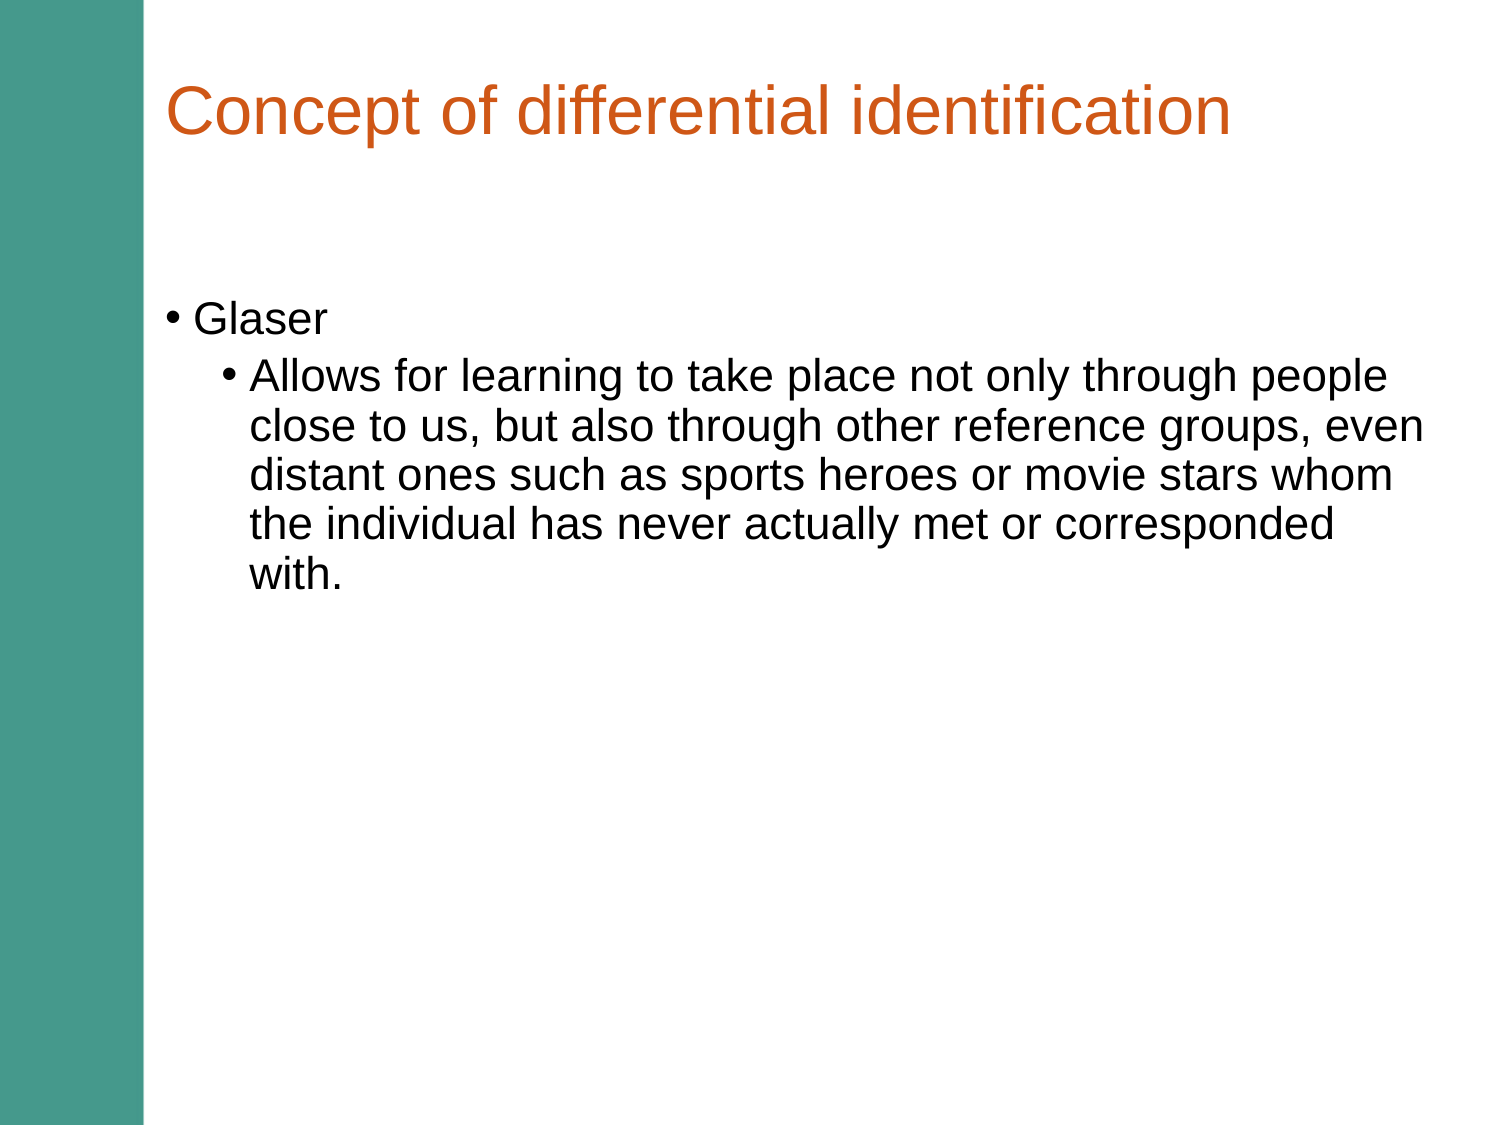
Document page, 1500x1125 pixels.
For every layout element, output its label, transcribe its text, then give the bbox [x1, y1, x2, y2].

picture [0, 0, 1500, 1125]
list Glaser Allows for learning to take place not only through people close to us, but also through other reference groups, even distant ones such as sports heroes or movie stars whom the individual has never actually met or corresponded with. [150, 287, 1444, 1002]
title Concept of differential identification [150, 37, 1444, 188]
